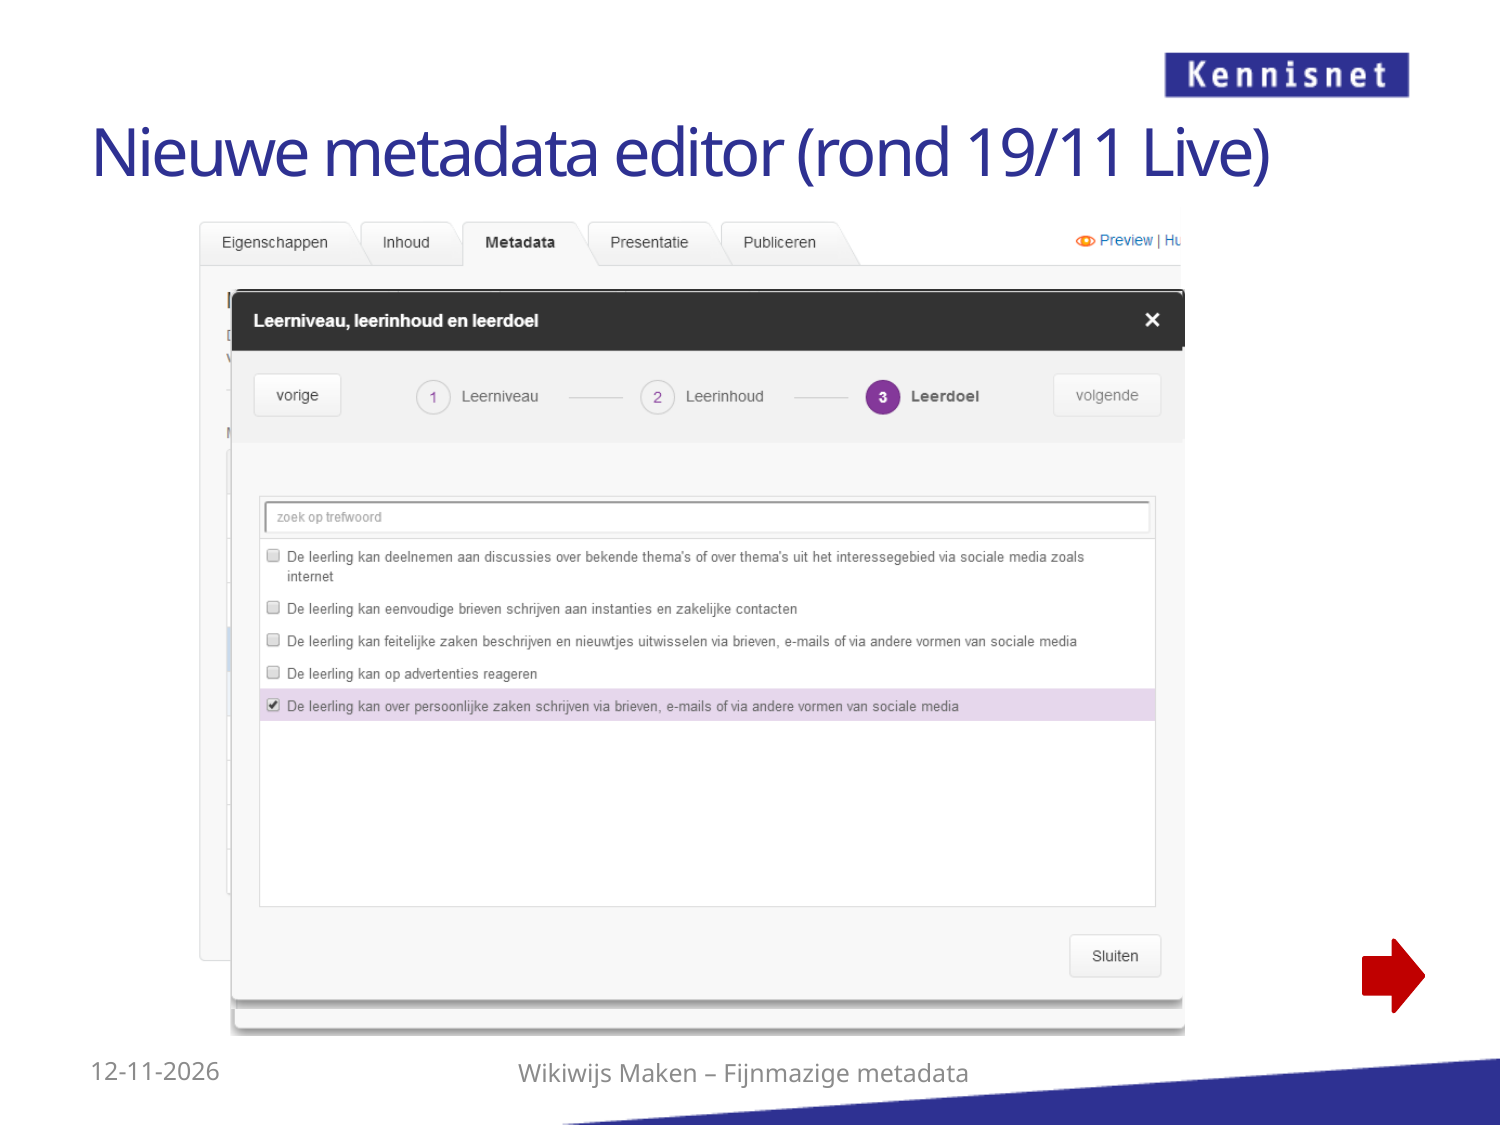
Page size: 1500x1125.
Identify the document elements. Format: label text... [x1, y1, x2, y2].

text_box [1362, 938, 1425, 1014]
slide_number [75, 1042, 278, 1103]
title Nieuwe metadata editor (rond 19/11 Live) [74, 55, 1426, 244]
footer Wikiwijs Maken – Fijnmazige metadata [312, 1043, 1176, 1103]
picture [0, 0, 1500, 1125]
